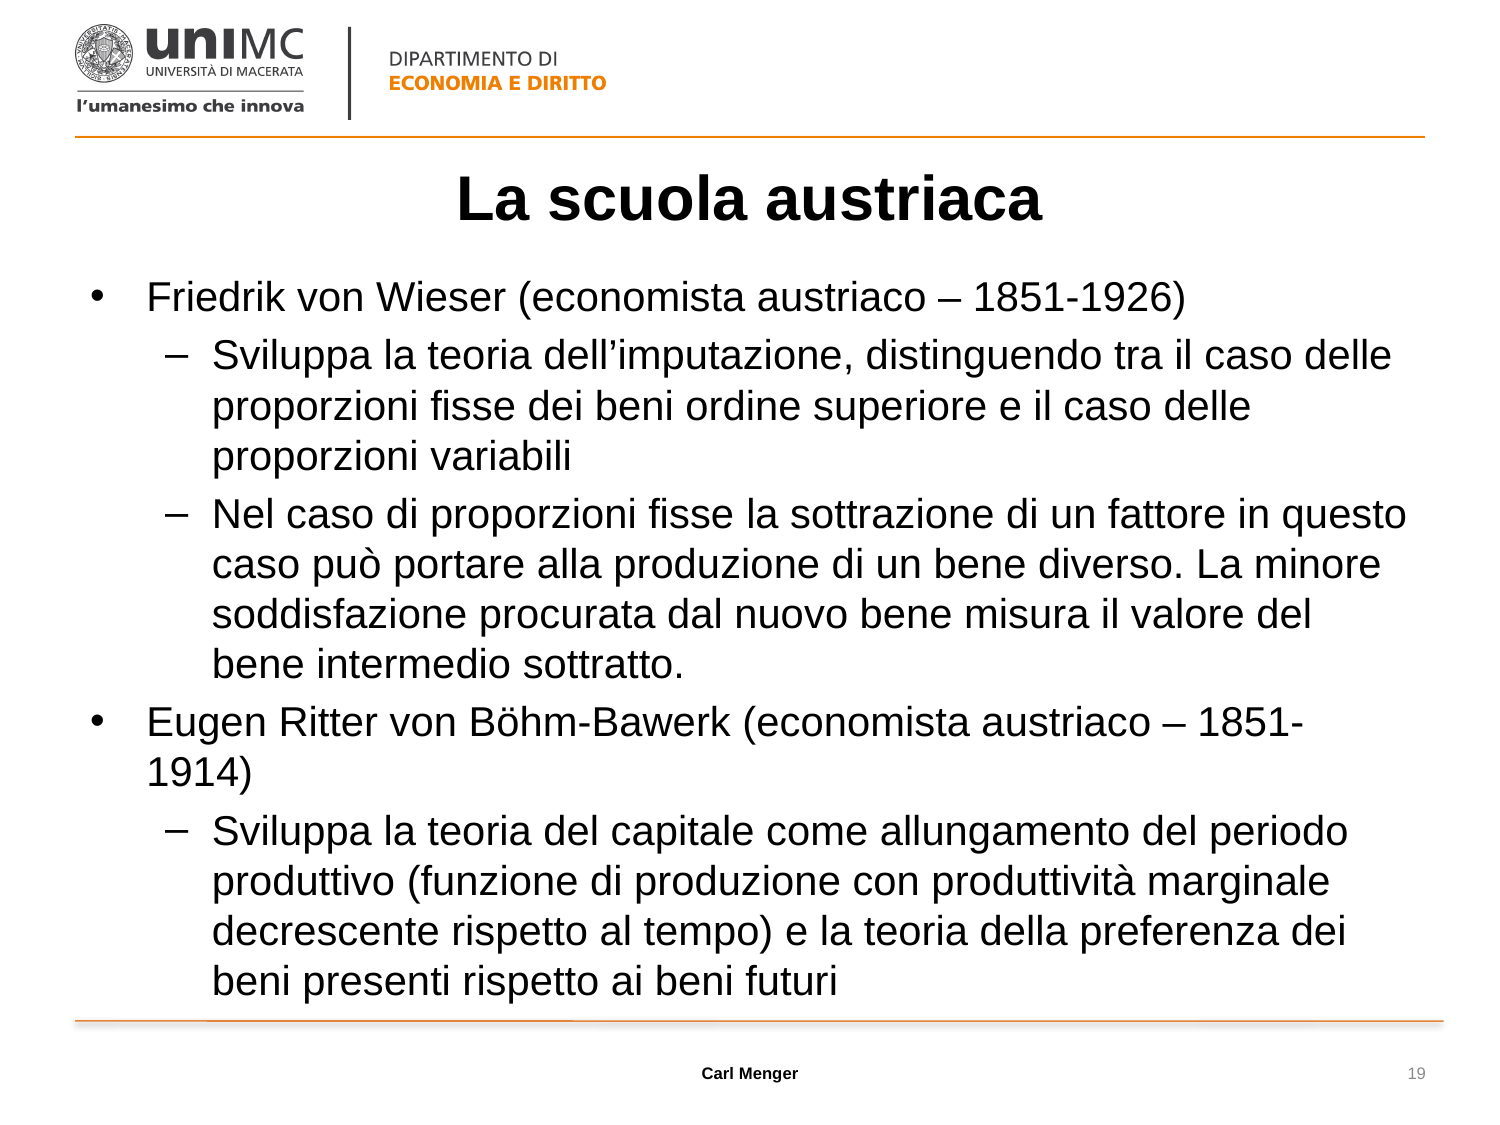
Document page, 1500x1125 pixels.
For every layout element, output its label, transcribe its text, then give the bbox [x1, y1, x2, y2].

list Friedrik von Wieser (economista austriaco – 1851-1926) Sviluppa la teoria dell’imputazione, distinguendo tra il caso delle proporzioni fisse dei beni ordine superiore e il caso delle proporzioni variabili Nel caso di proporzioni fisse la sottrazione di un fattore in questo caso può portare alla produzione di un bene diverso. La minore soddisfazione procurata dal nuovo bene misura il valore del bene intermedio sottratto. Eugen Ritter von Böhm-Bawerk (economista austriaco – 1851-1914) Sviluppa la teoria del capitale come allungamento del periodo produttivo (funzione di produzione con produttività marginale decrescente rispetto al tempo) e la teoria della preferenza dei beni presenti rispetto ai beni futuri [75, 262, 1425, 1005]
slide_number 19 [1091, 1042, 1442, 1103]
picture [75, 24, 1425, 138]
title La scuola austriaca [75, 149, 1425, 241]
footer Carl Menger [512, 1042, 988, 1103]
